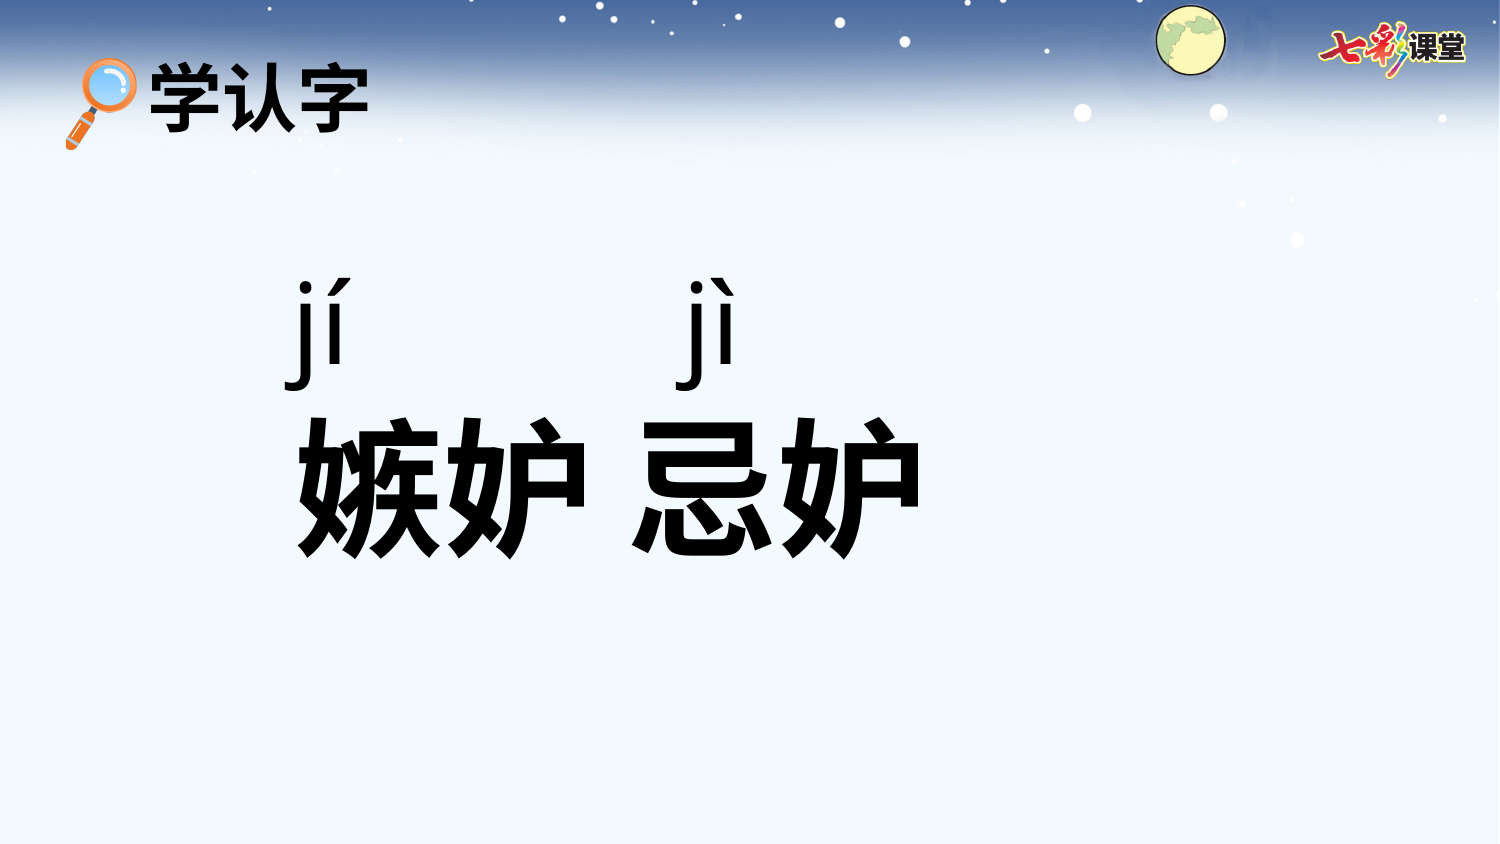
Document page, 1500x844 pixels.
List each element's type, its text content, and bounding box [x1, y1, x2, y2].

text_box 学认字 [132, 43, 502, 149]
text_box jì [667, 244, 798, 395]
text_box jí [276, 244, 431, 395]
picture [0, 0, 1500, 844]
text_box 嫉妒 忌妒 [278, 388, 943, 584]
